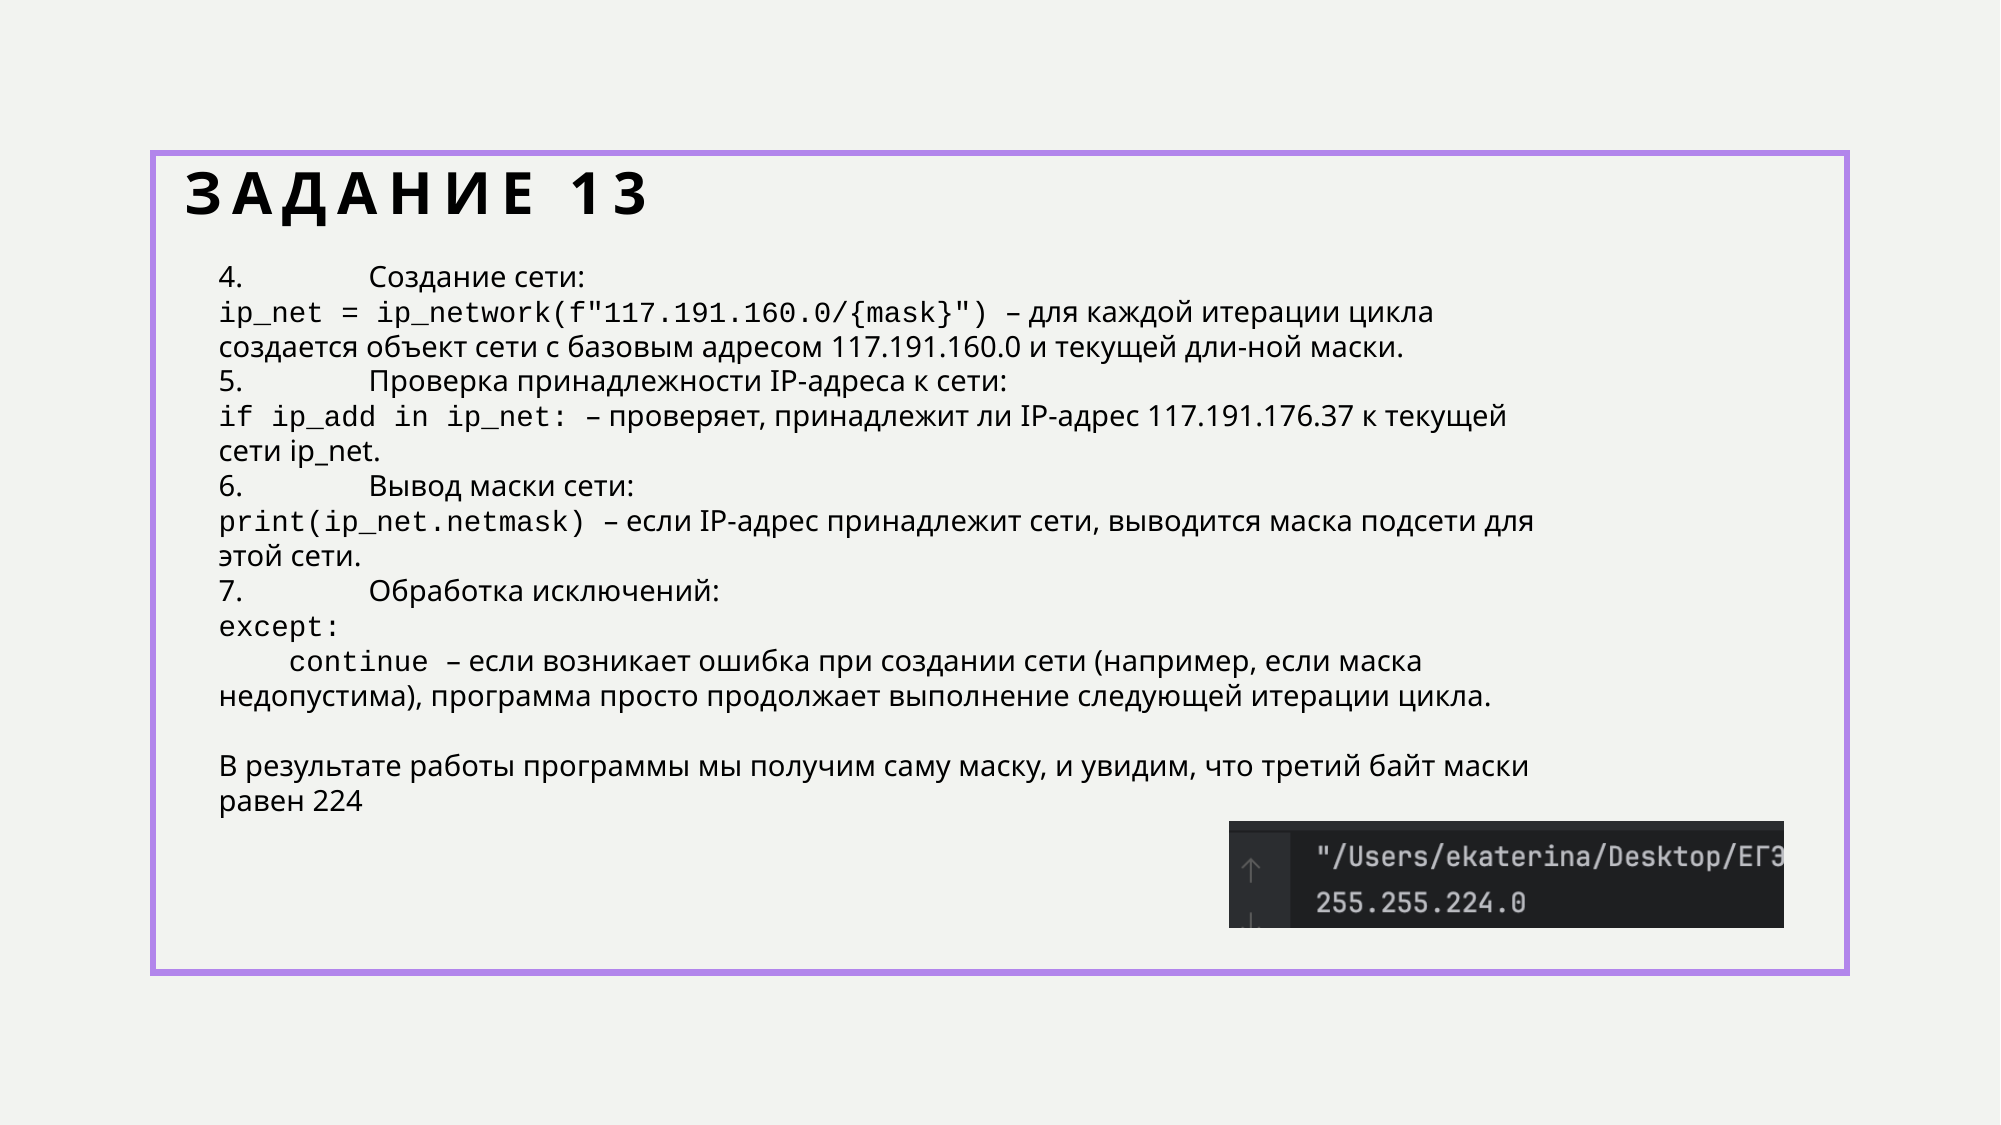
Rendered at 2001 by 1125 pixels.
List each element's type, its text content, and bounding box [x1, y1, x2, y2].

text_box 4. Создание сети: ip_net = ip_network(f"117.191.160.0/{mask}") – для каждой итерации цикла создается объект сети с базовым адресом 117.191.160.0 и текущей дли-ной маски. 5. Проверка принадлежности IP-адреса к сети: if ip_add in ip_net: – проверяет, принадлежит ли IP-адрес 117.191.176.37 к текущей сети ip_net. 6. Вывод маски сети: print(ip_net.netmask) – если IP-адрес принадлежит сети, выводится маска подсети для этой сети. 7. Обработка исключений: except: continue – если возникает ошибка при создании сети (например, если маска недопустима), программа просто продолжает выполнение следующей итерации цикла. В результате работы программы мы получим саму маску, и увидим, что третий байт маски равен 224 [203, 250, 1555, 860]
title Задание 13 [169, 57, 1642, 234]
picture [1229, 821, 1784, 928]
